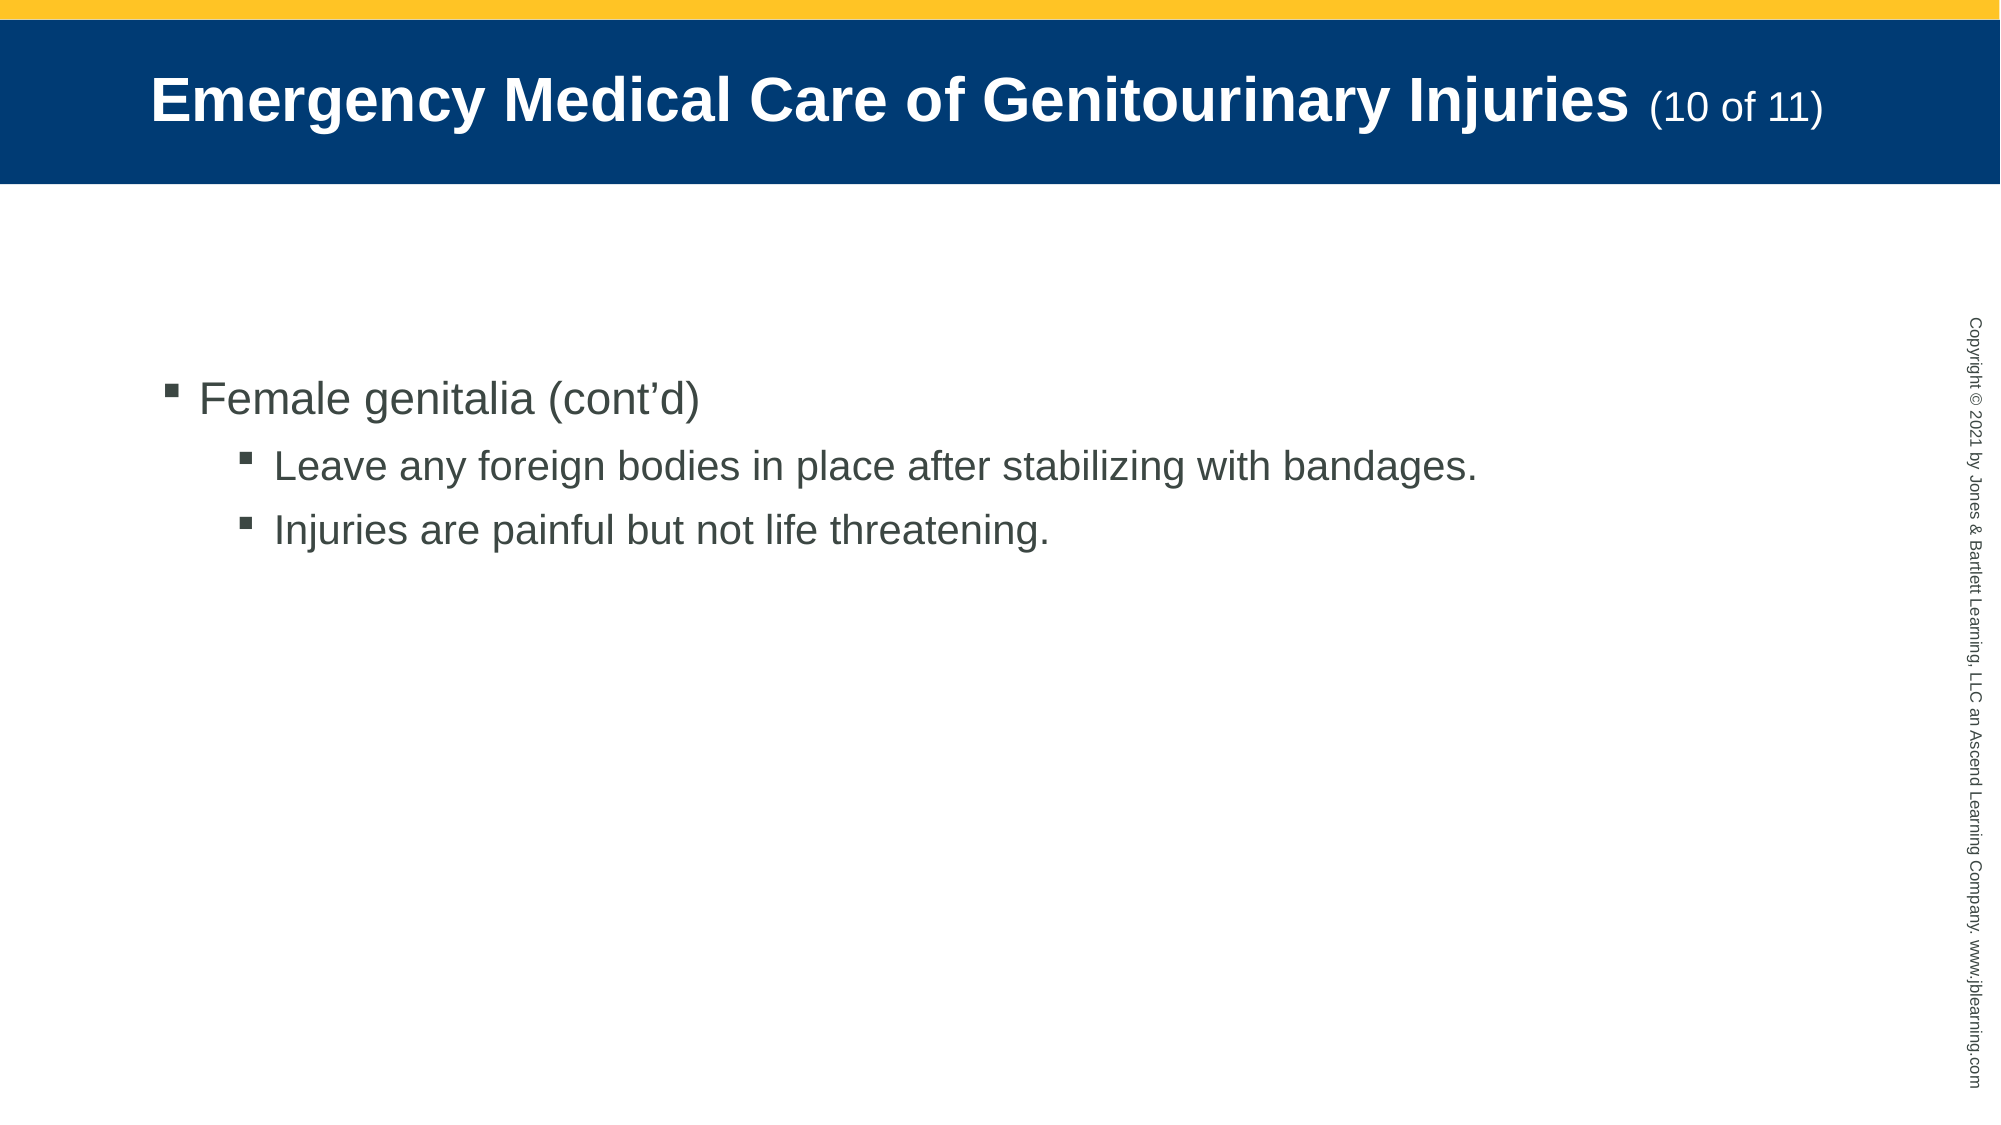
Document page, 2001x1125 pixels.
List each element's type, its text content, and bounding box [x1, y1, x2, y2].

title Emergency Medical Care of Genitourinary Injuries (10 of 11) [0, 19, 2000, 185]
list Female genitalia (cont’d) Leave any foreign bodies in place after stabilizing with bandages. Injuries are painful but not life threatening. [146, 361, 1859, 1016]
